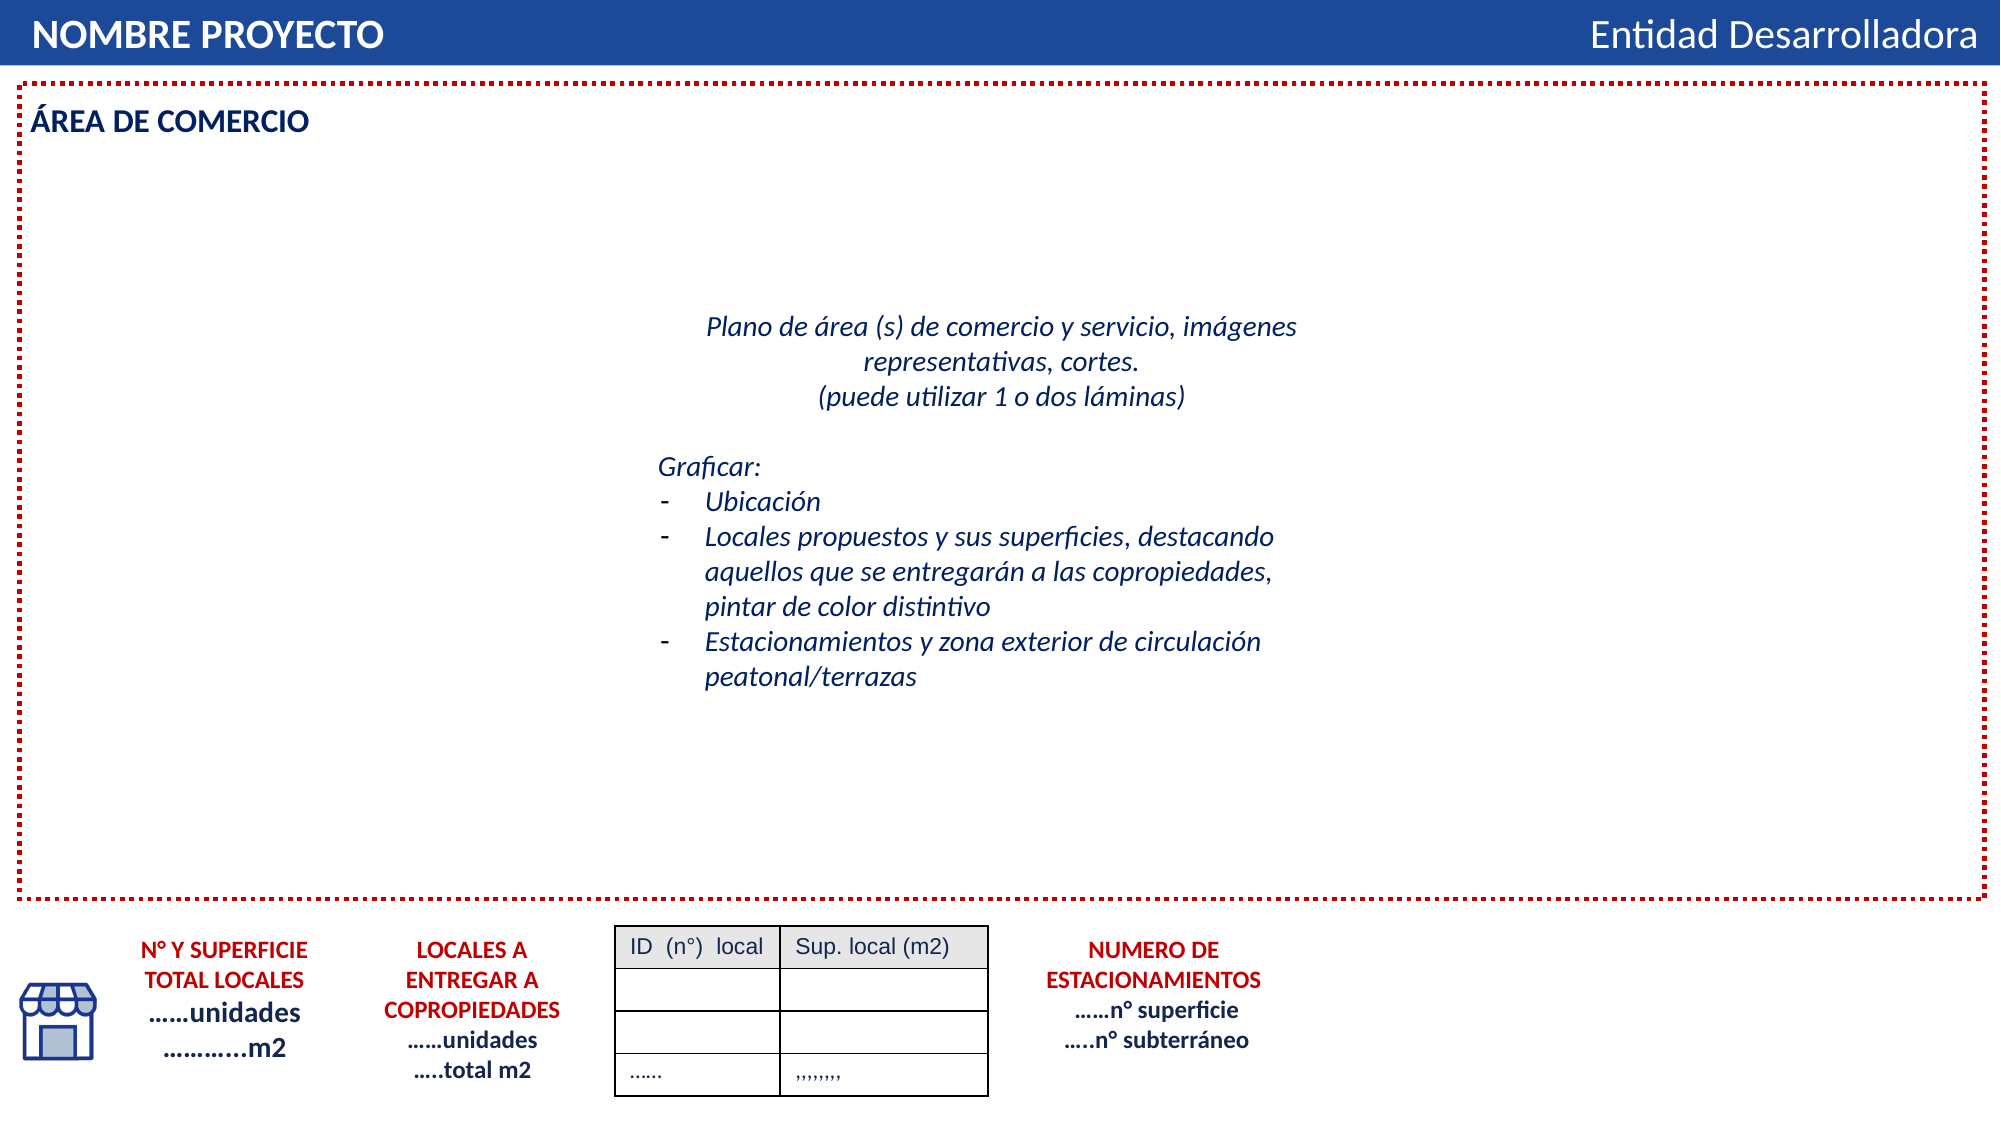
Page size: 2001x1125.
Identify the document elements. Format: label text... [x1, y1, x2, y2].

table_cell ,,,,,,,, [781, 1054, 987, 1095]
table_header ID (n°) local [616, 927, 779, 968]
table_cell [781, 1012, 987, 1053]
table_cell [616, 969, 779, 1010]
text_box ÁREA DE COMERCIO [15, 92, 1324, 147]
table_cell [616, 1012, 779, 1053]
table_header Sup. local (m2) [781, 927, 987, 968]
table_cell [781, 969, 987, 1010]
text_box NUMERO DE ESTACIONAMIENTOS ……n° superficie …..n° subterráneo [1004, 925, 1310, 1091]
picture [15, 976, 99, 1067]
table_cell …… [616, 1054, 779, 1095]
text_box LOCALES A ENTREGAR A COPROPIEDADES ……unidades …..total m2 [346, 925, 599, 1121]
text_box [0, 0, 2000, 66]
text_box N° Y SUPERFICIE TOTAL LOCALES ……unidades ………...m2 [98, 925, 346, 1071]
text_box [19, 83, 1985, 900]
